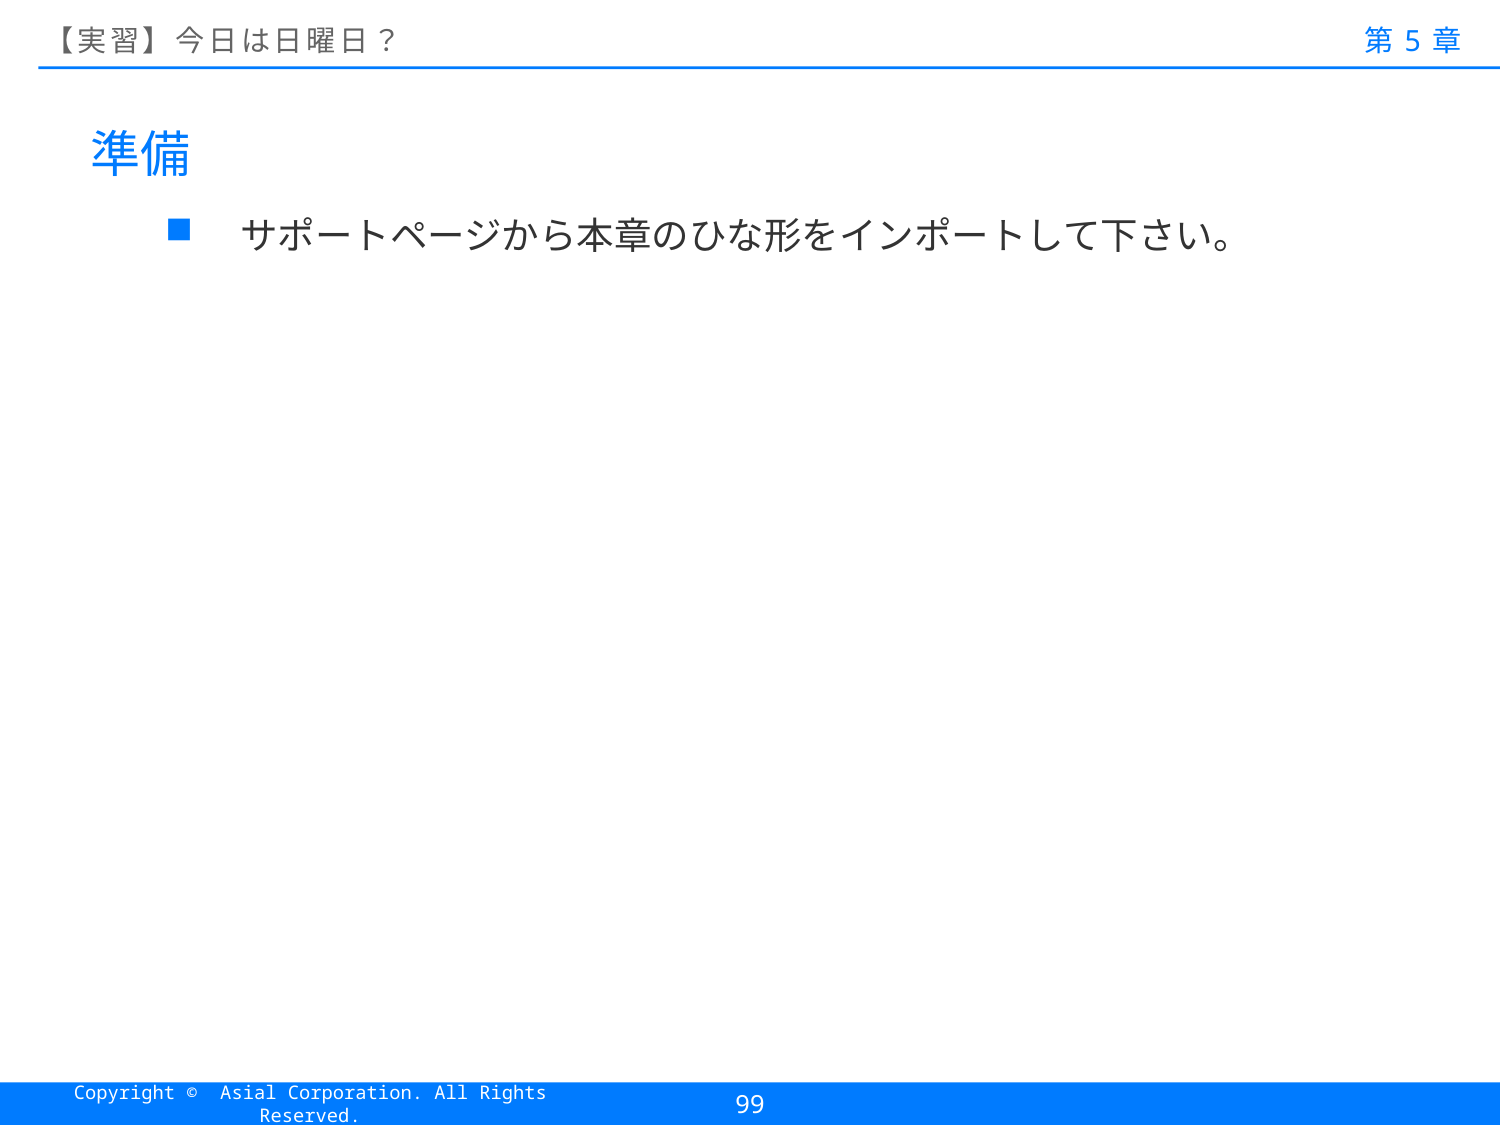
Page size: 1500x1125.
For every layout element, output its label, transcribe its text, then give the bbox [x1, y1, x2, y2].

slide_number 99 [581, 1075, 919, 1125]
list 準備 サポートページから本章のひな形をインポートして下さい。 [75, 84, 1425, 988]
list 第5章 [702, 7, 1477, 72]
title 【実習】今日は日曜日？ [29, 7, 702, 72]
